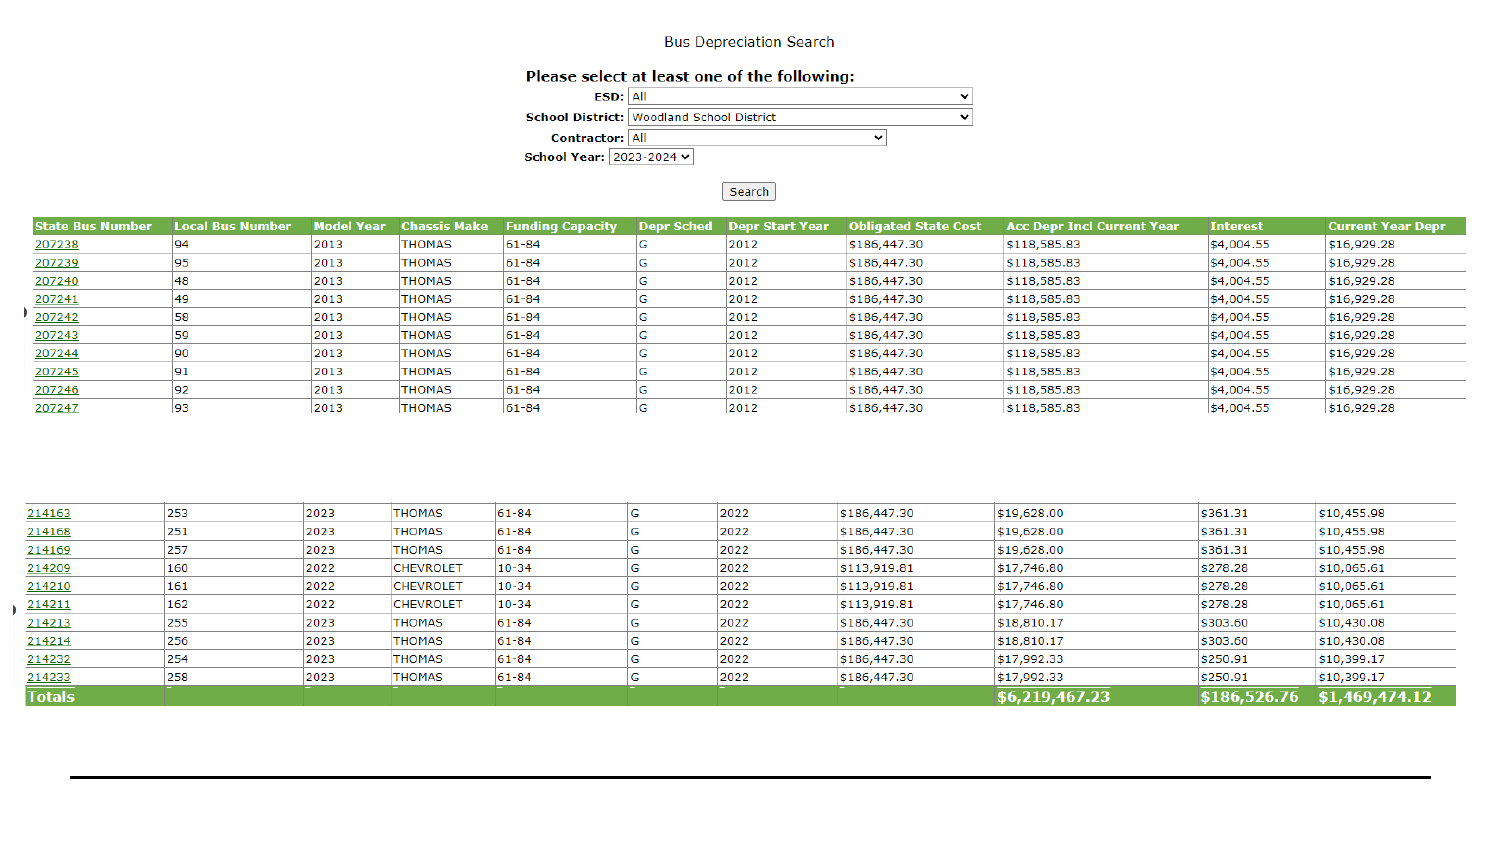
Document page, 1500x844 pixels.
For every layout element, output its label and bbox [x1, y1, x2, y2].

picture [13, 502, 1464, 711]
picture [24, 24, 1476, 414]
